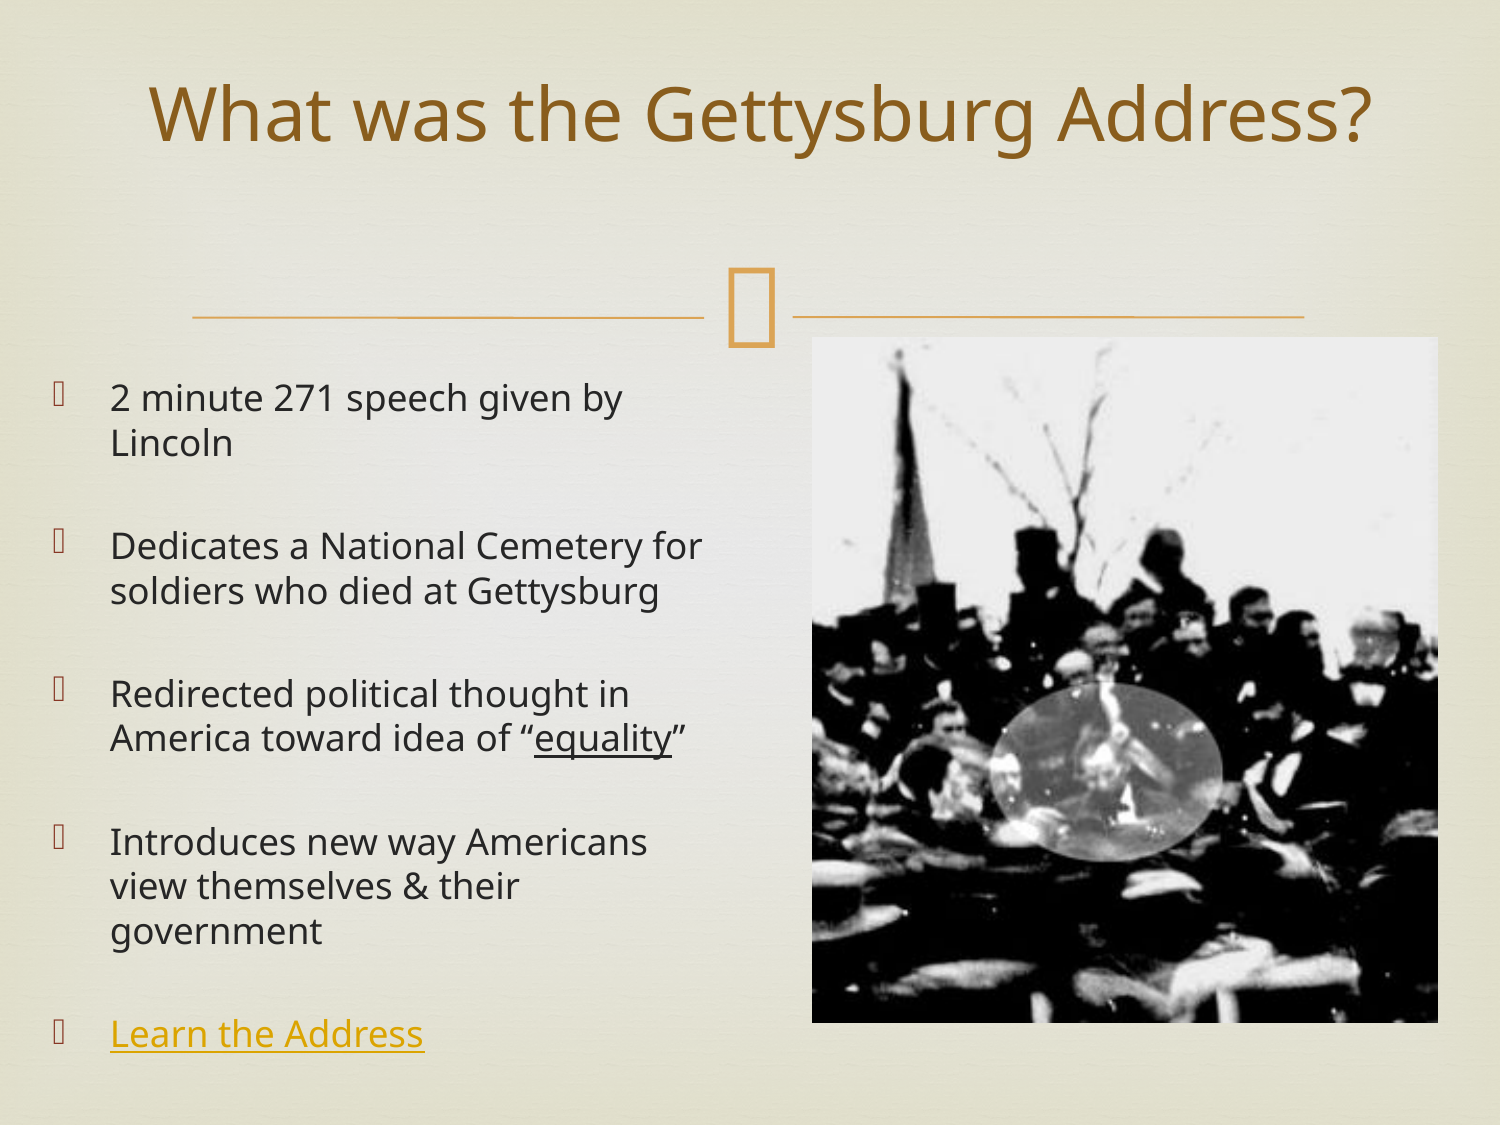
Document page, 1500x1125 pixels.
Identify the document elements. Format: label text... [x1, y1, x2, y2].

picture [811, 336, 1438, 1024]
list 2 minute 271 speech given by Lincoln Dedicates a National Cemetery for soldiers who died at Gettysburg Redirected political thought in America toward idea of “equality” Introduces new way Americans view themselves & their government Learn the Address [37, 367, 737, 1075]
title What was the Gettysburg Address? [125, 24, 1398, 198]
